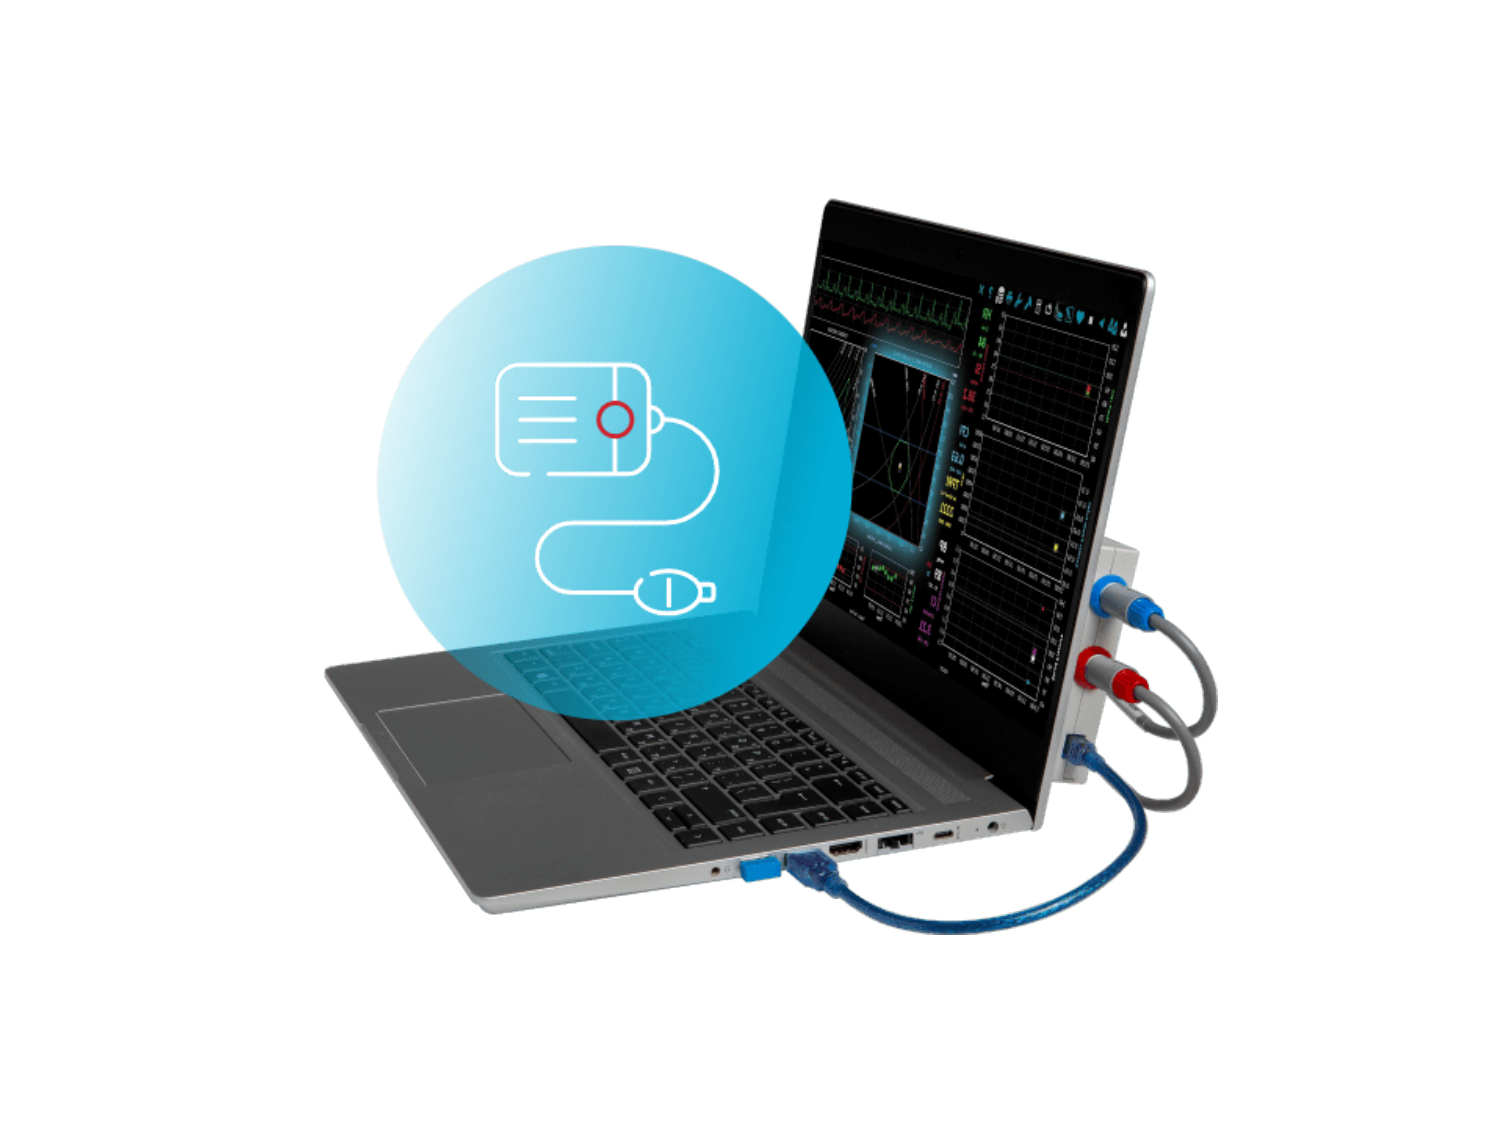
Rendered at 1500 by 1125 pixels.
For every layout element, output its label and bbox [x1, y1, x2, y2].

picture [324, 174, 1218, 935]
